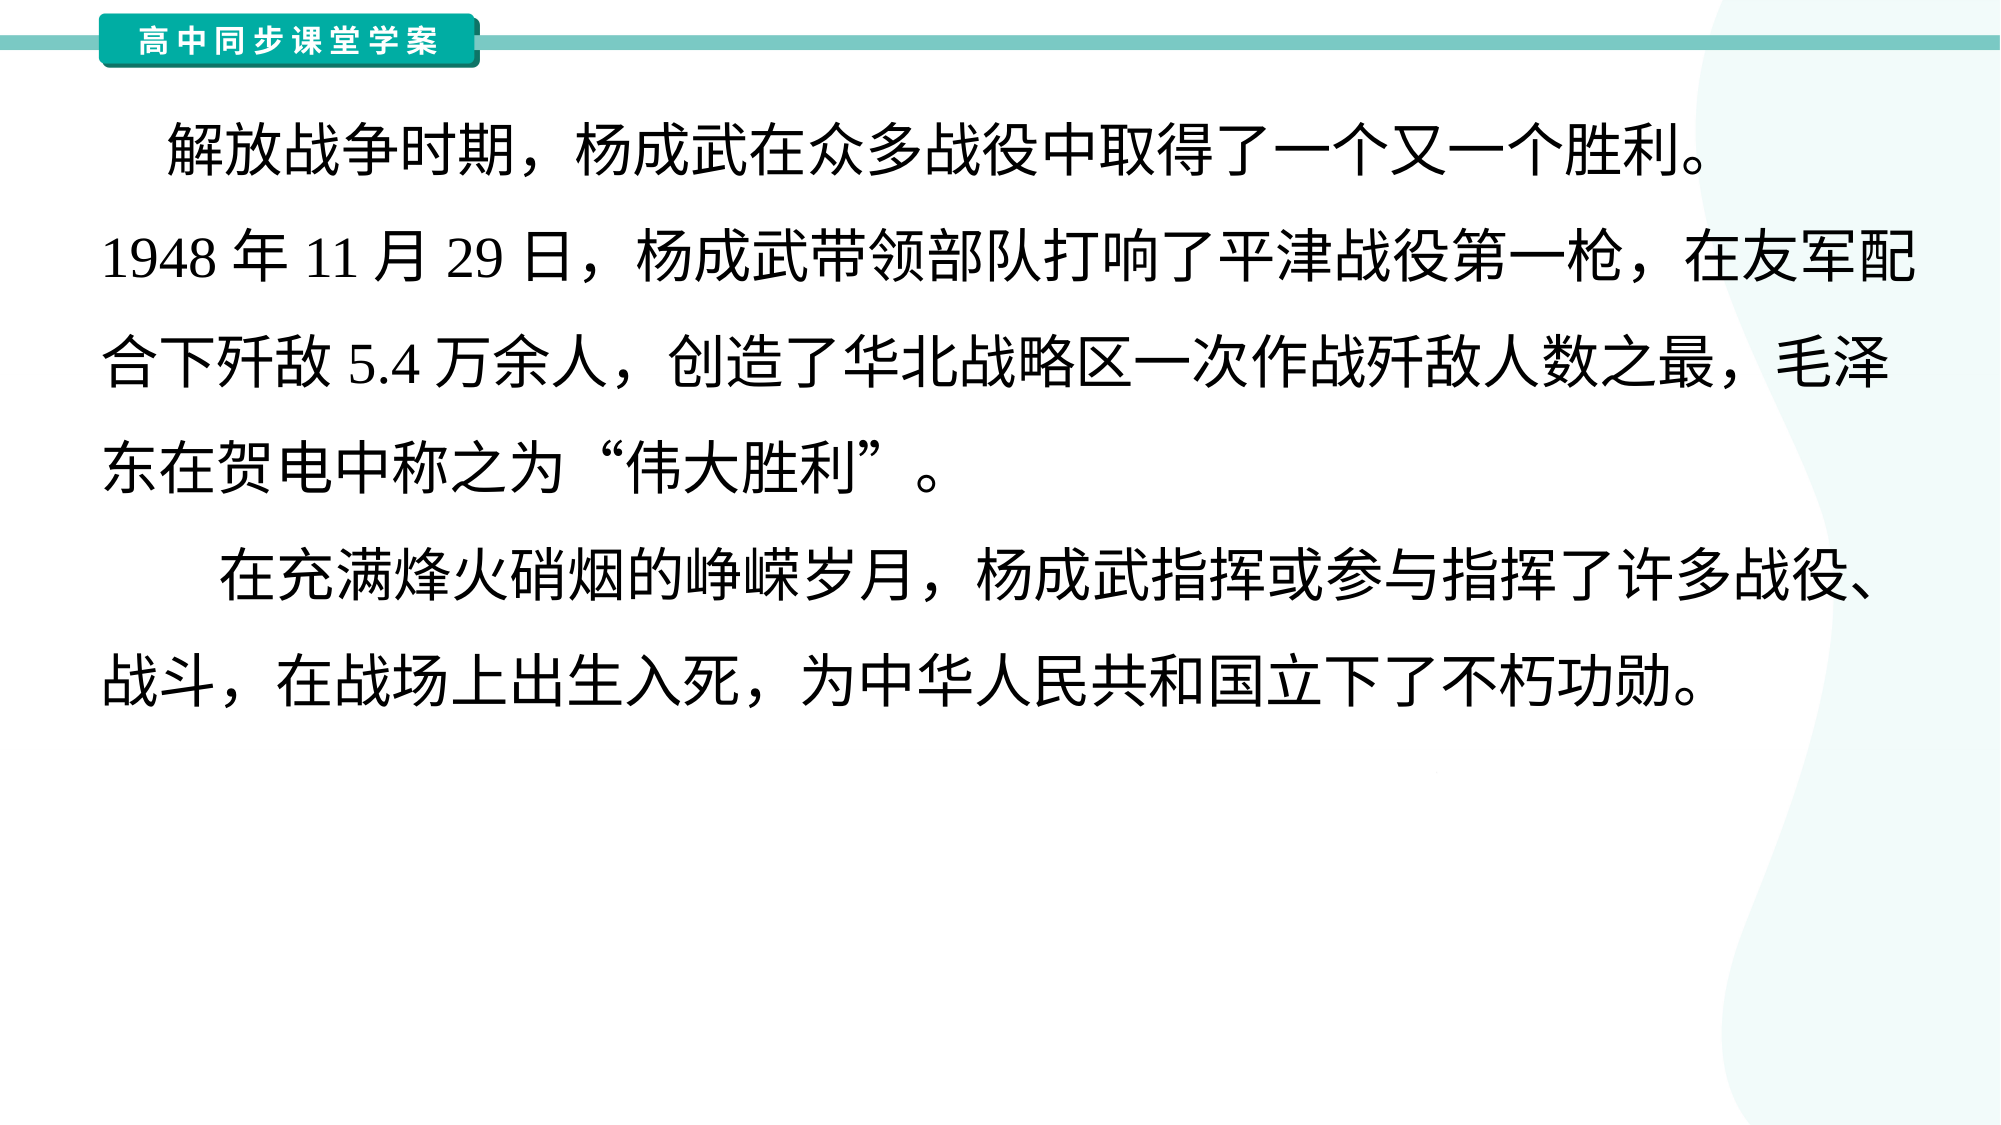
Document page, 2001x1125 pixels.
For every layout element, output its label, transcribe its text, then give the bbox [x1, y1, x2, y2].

picture [0, 0, 2000, 1125]
text_box 解放战争时期，杨成武在众多战役中取得了一个又一个胜利。 1948年11月29日，杨成武带领部队打响了平津战役第一枪，在友军配 合下歼敌5.4万余人，创造了华北战略区一次作战歼敌人数之最，毛泽 东在贺电中称之为“伟大胜利”。 在充满烽火硝烟的峥嵘岁月，杨成武指挥或参与指挥了许多战役、 战斗，在战场上出生入死，为中华人民共和国立下了不朽功勋。 [100, 76, 1899, 715]
